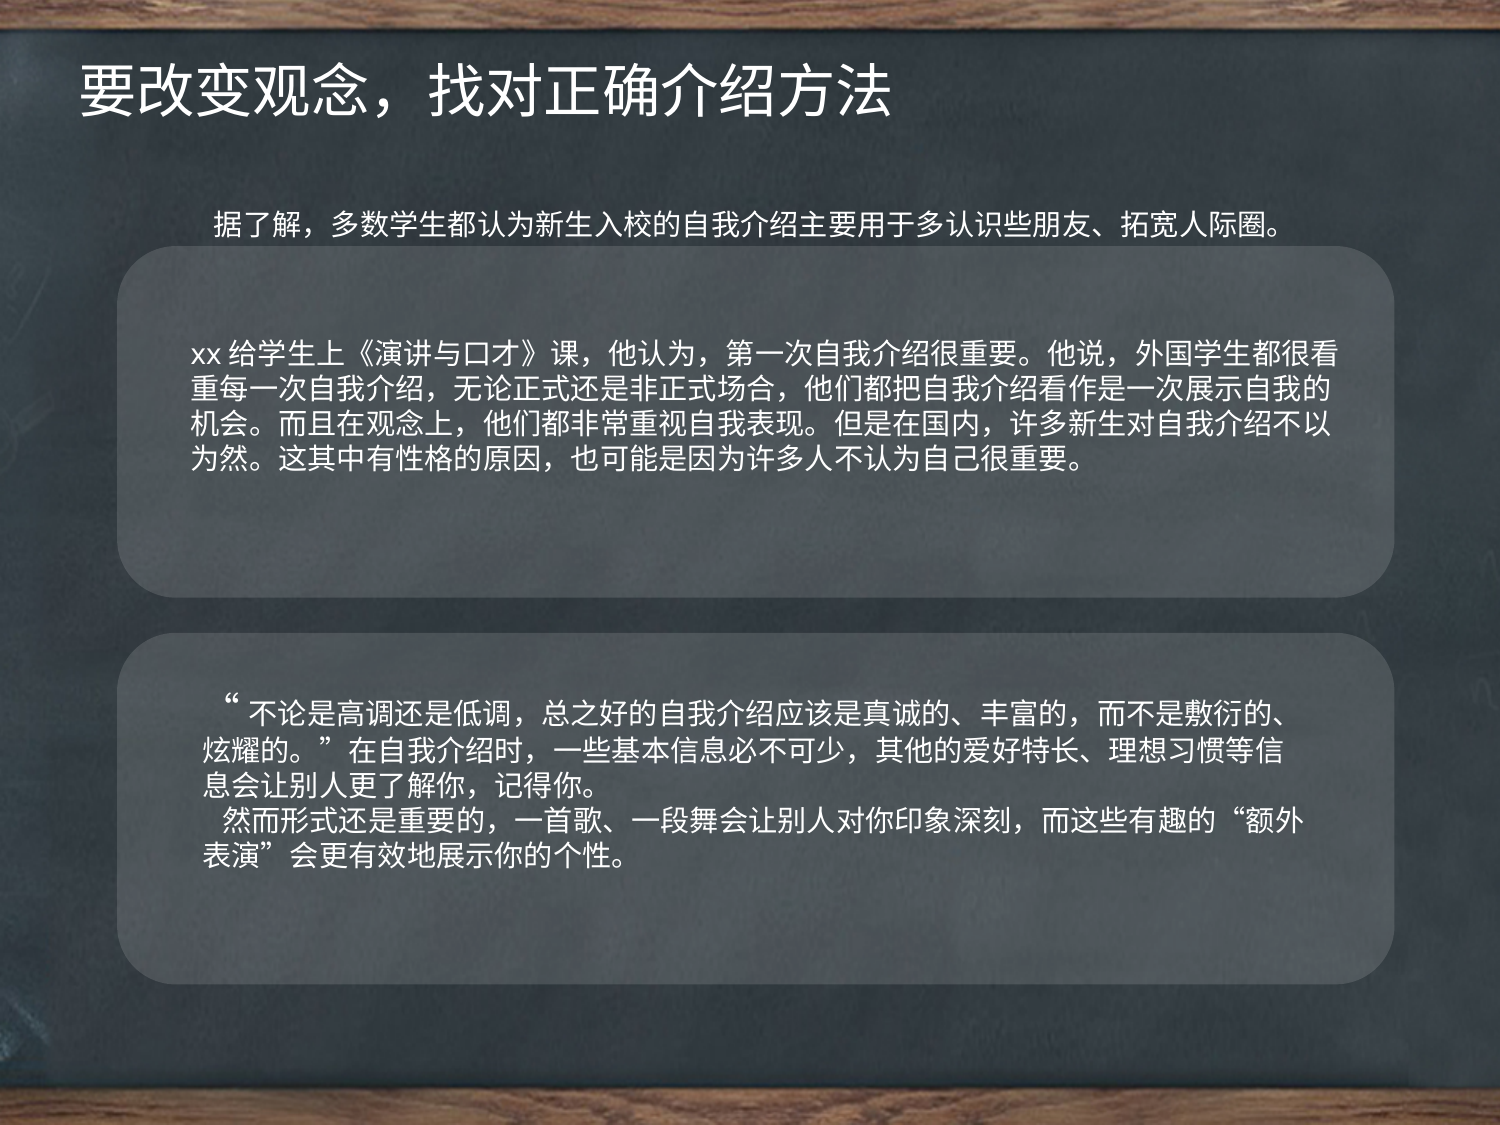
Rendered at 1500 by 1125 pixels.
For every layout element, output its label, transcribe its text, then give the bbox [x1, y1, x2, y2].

text_box “不论是高调还是低调，总之好的自我介绍应该是真诚的、丰富的，而不是敷衍的、炫耀的。”在自我介绍时，一些基本信息必不可少，其他的爱好特长、理想习惯等信息会让别人更了解你，记得你。 然而形式还是重要的，一首歌、一段舞会让别人对你印象深刻，而这些有趣的“额外表演”会更有效地展示你的个性。 [187, 679, 1325, 915]
text_box [115, 243, 1397, 600]
text_box xx给学生上《演讲与口才》课，他认为，第一次自我介绍很重要。他说，外国学生都很看重每一次自我介绍，无论正式还是非正式场合，他们都把自我介绍看作是一次展示自我的机会。而且在观念上，他们都非常重视自我表现。但是在国内，许多新生对自我介绍不以为然。这其中有性格的原因，也可能是因为许多人不认为自己很重要。 [175, 328, 1372, 518]
picture [0, 0, 1500, 1125]
text_box 据了解，多数学生都认为新生入校的自我介绍主要用于多认识些朋友、拓宽人际圈。 [199, 199, 1395, 284]
text_box [115, 630, 1397, 987]
text_box 要改变观念，找对正确介绍方法 [63, 46, 909, 132]
